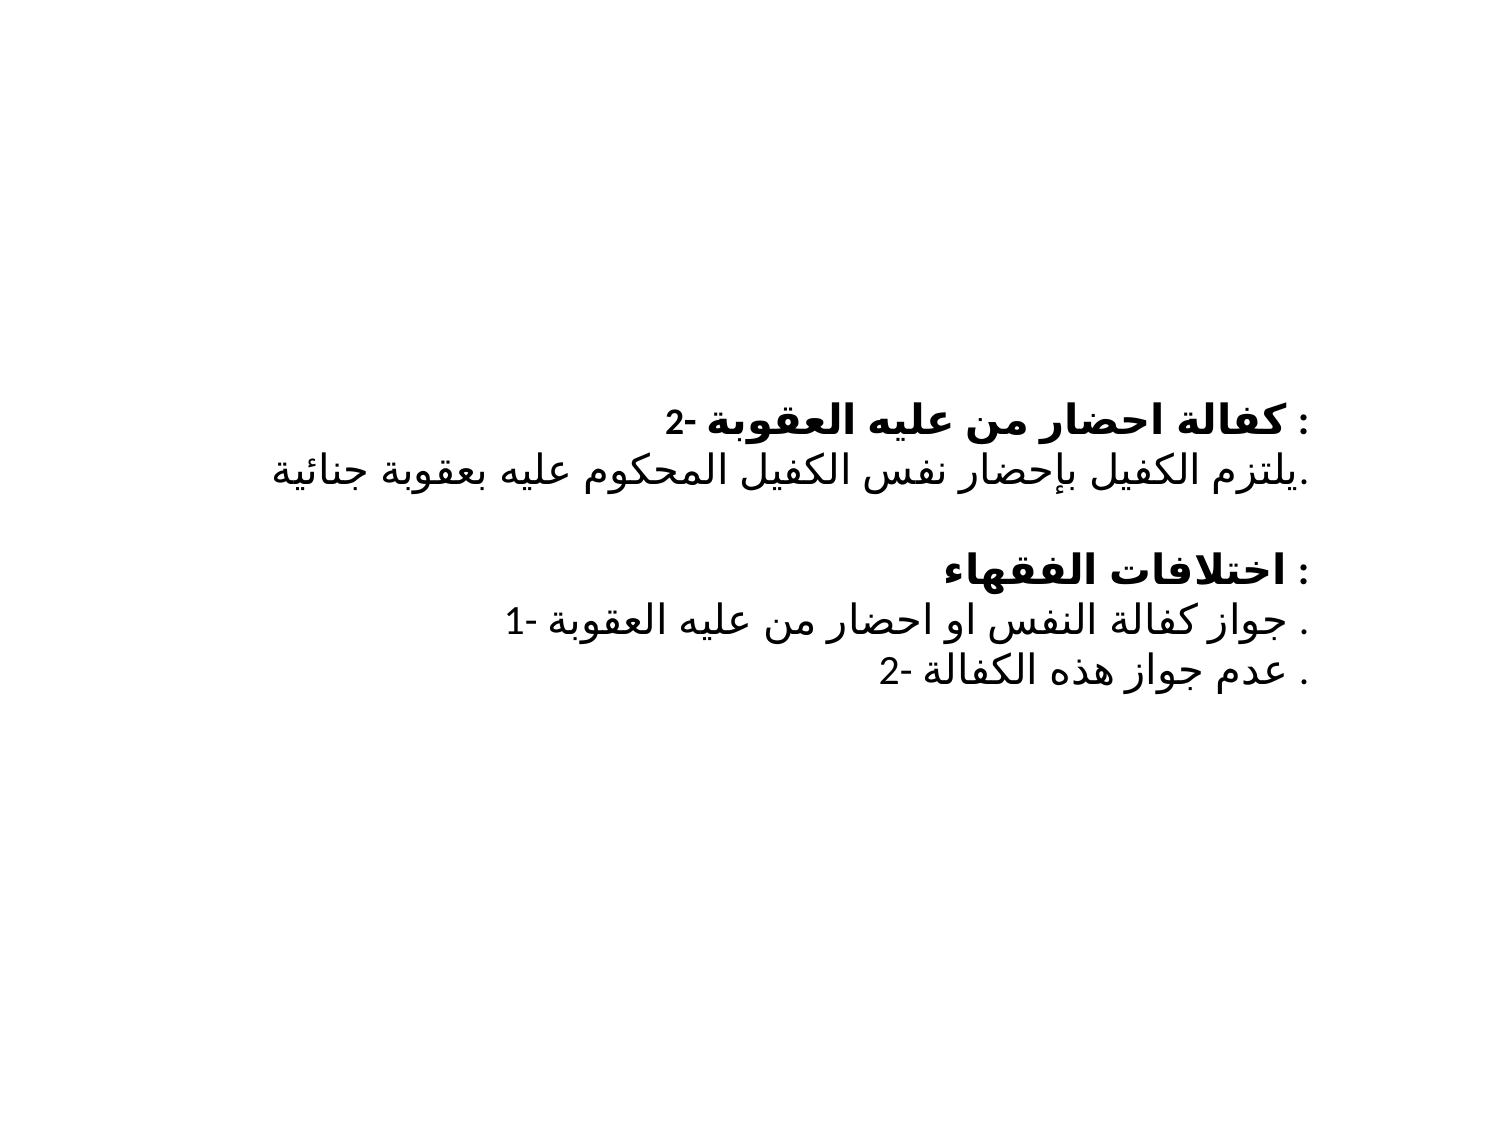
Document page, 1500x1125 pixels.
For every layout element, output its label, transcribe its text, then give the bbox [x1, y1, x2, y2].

text_box 2- كفالة احضار من عليه العقوبة : يلتزم الكفيل بإحضار نفس الكفيل المحكوم عليه بعقوبة جنائية. اختلافات الفقهاء : 1- جواز كفالة النفس او احضار من عليه العقوبة . 2- عدم جواز هذه الكفالة . [194, 385, 1317, 701]
